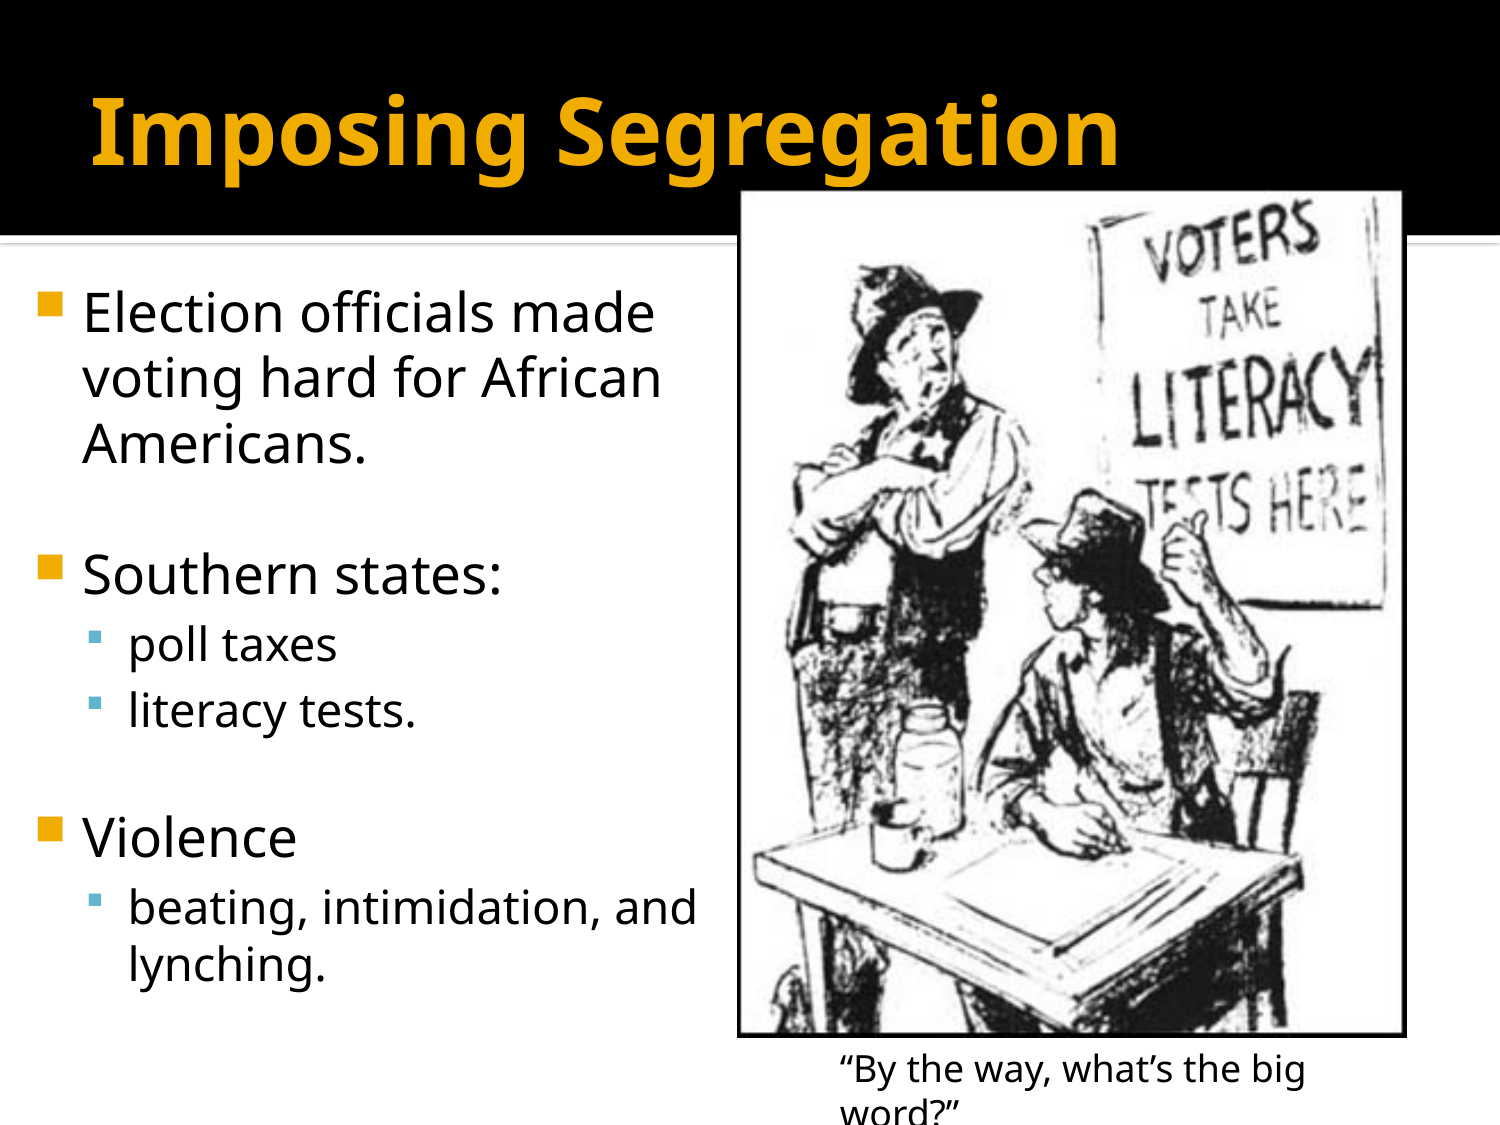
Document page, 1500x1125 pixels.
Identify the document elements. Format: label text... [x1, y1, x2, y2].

list Election officials made voting hard for African Americans. Southern states: poll taxes literacy tests. Violence beating, intimidation, and lynching. [0, 262, 731, 1005]
title Imposing Segregation [75, 24, 1425, 231]
text_box “By the way, what’s the big word?” [824, 1037, 1438, 1125]
picture [737, 187, 1407, 1038]
